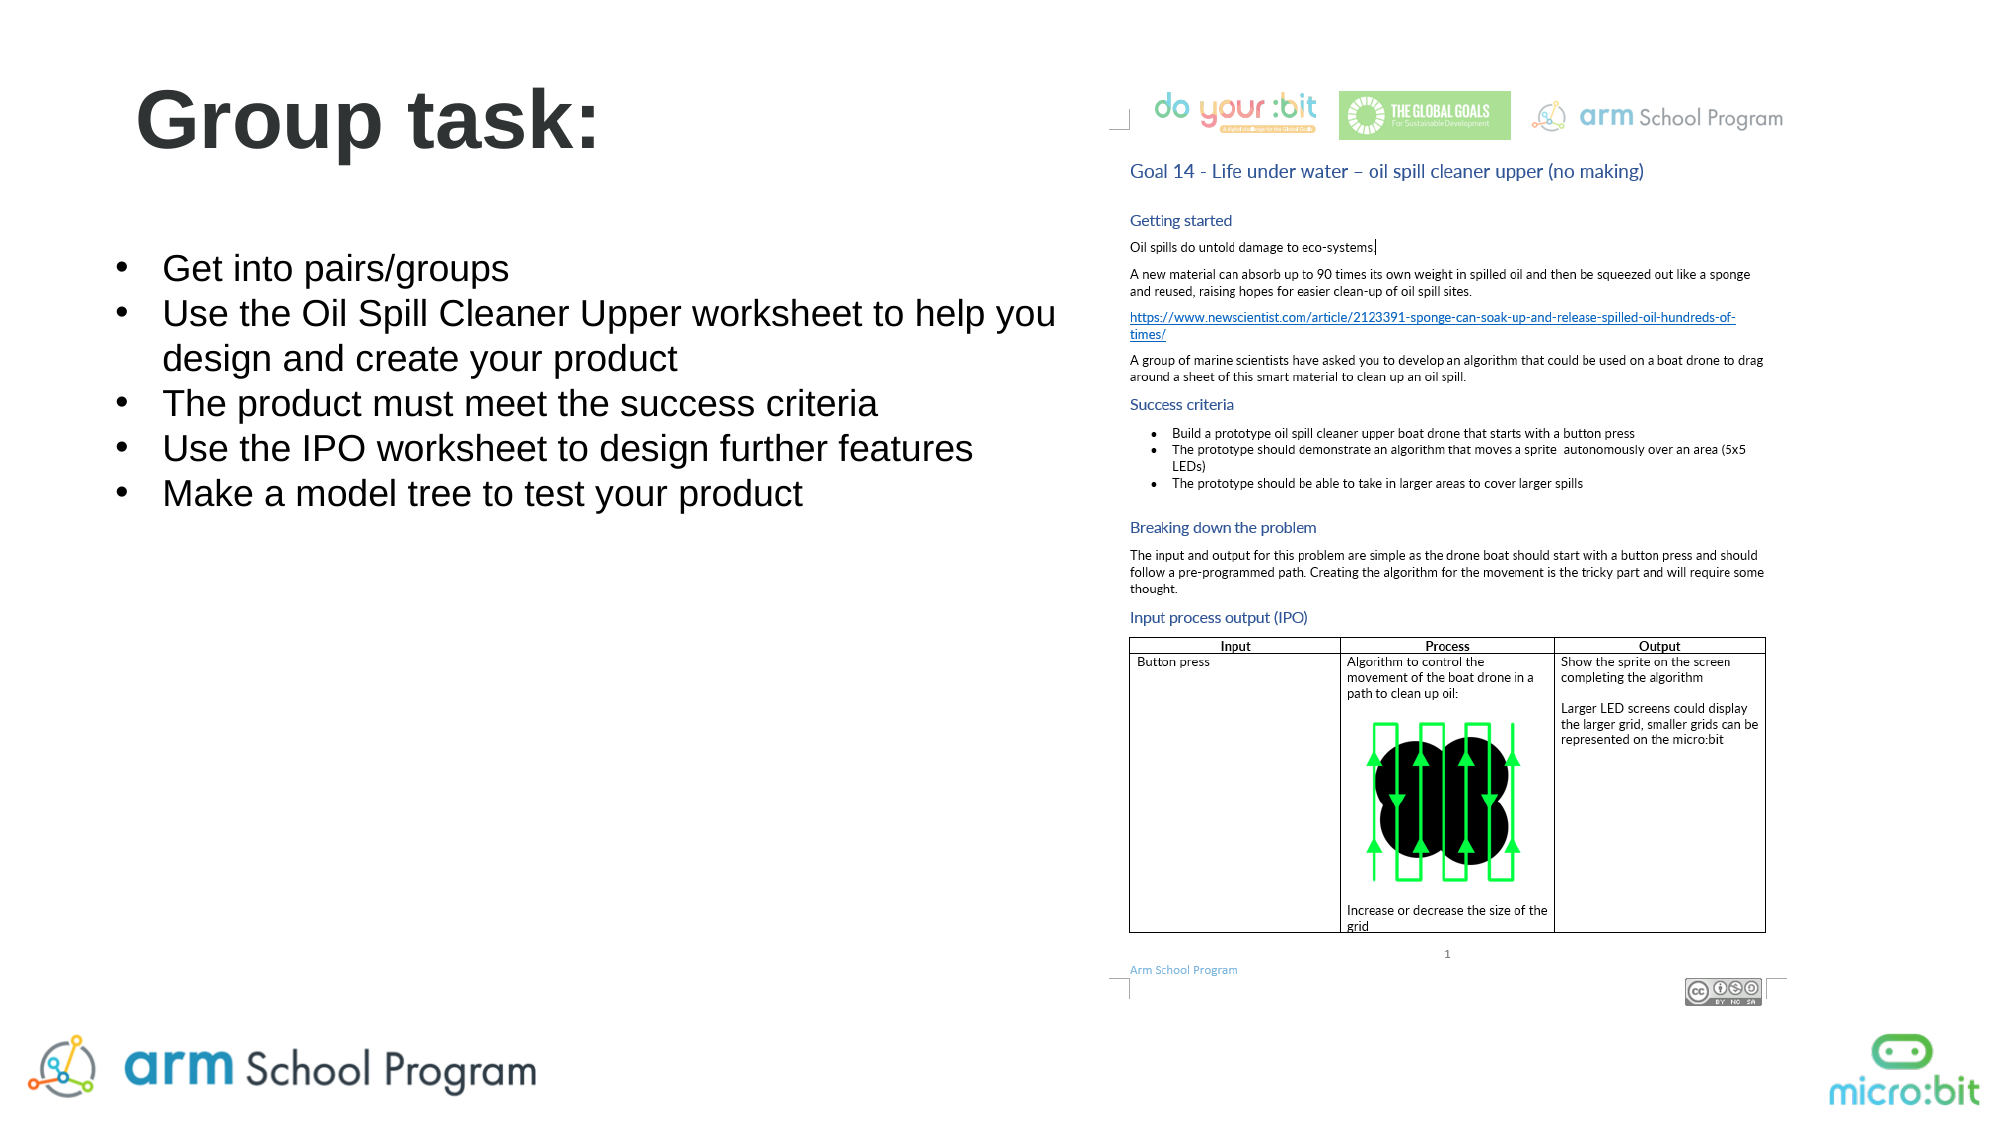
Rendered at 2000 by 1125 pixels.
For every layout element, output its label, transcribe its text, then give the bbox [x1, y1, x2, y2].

picture [1091, 91, 1798, 1016]
picture [1829, 1029, 1980, 1106]
title Group task: [135, 58, 1798, 151]
picture [20, 1029, 545, 1107]
text_box Get into pairs/groups Use the Oil Spill Cleaner Upper worksheet to help you design and create your product The product must meet the success criteria Use the IPO worksheet to design further features Make a model tree to test your product [100, 236, 1086, 557]
